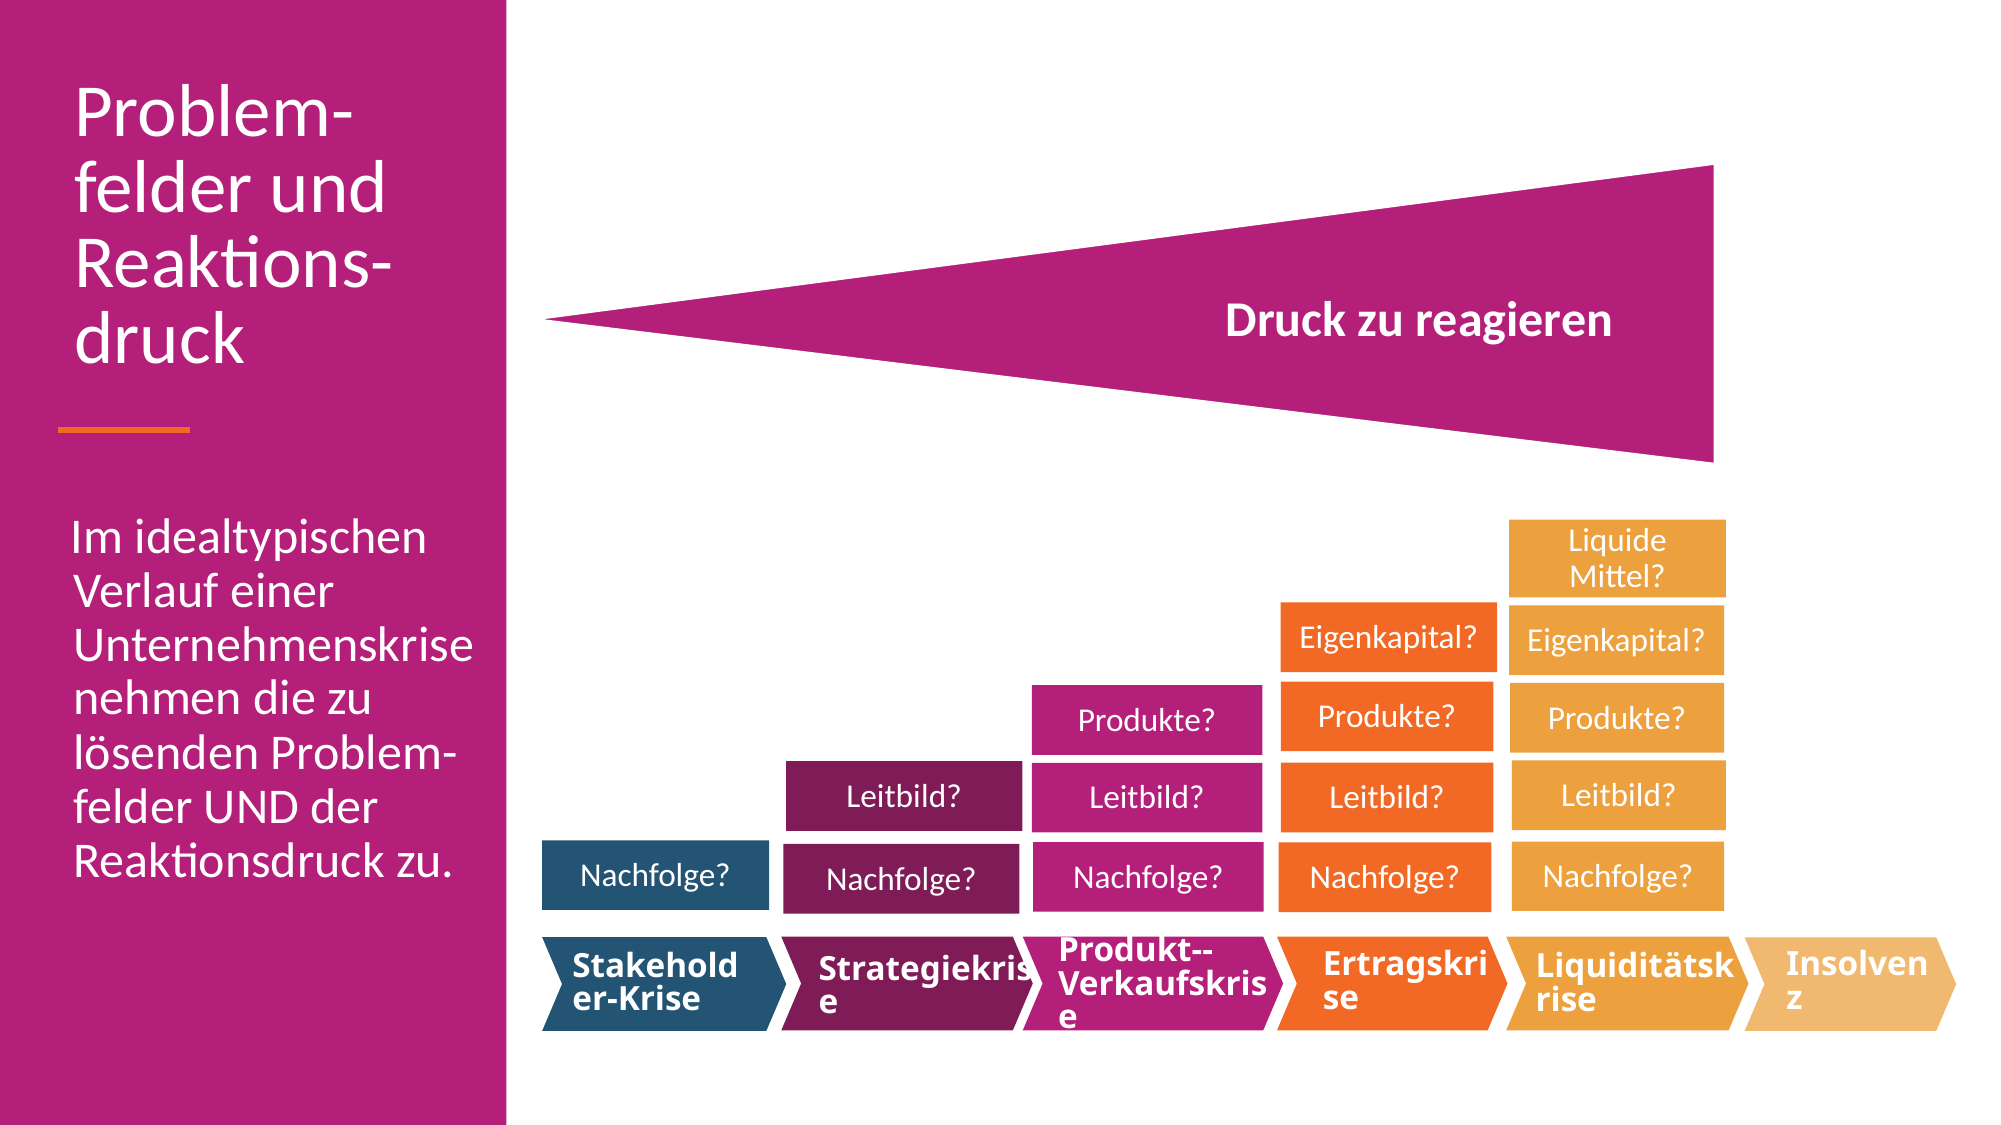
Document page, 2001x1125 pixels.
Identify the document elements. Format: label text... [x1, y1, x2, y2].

text_box Druck zu reagieren [534, 162, 1716, 465]
text_box Leitbild? [1511, 760, 1726, 831]
text_box [58, 427, 190, 433]
text_box Liquiditätskrise [1520, 942, 1753, 1026]
text_box Produkte? [1031, 685, 1263, 755]
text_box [1022, 936, 1284, 1031]
text_box Problem-felder und Reaktions- druck [59, 68, 507, 424]
text_box [1504, 995, 1732, 1032]
text_box [1504, 935, 1733, 972]
text_box [540, 936, 788, 1032]
text_box Insolvenz [1771, 941, 1957, 1024]
text_box Nachfolge? [783, 843, 1020, 914]
text_box Strategiekrise [803, 945, 1022, 1028]
text_box Leitbild? [1031, 762, 1263, 833]
text_box Im idealtypischen Verlauf einer Unternehmenskrise nehmen die zu lösenden Problem-felder UND der Reaktionsdruck zu. [55, 502, 491, 1006]
text_box Produkte? [1510, 682, 1725, 753]
text_box Eigenkapital? [1280, 602, 1498, 673]
text_box Eigenkapital? [1509, 605, 1725, 676]
text_box Nachfolge? [1033, 842, 1264, 912]
text_box Leitbild? [786, 761, 1023, 831]
text_box Ertragskrise [1308, 941, 1510, 1024]
text_box Liquide Mittel? [1509, 519, 1726, 598]
text_box [1275, 935, 1492, 1032]
text_box Produkte? [1280, 681, 1494, 752]
text_box [0, 0, 507, 1125]
text_box [1743, 936, 1941, 1033]
text_box Leitbild? [1280, 762, 1494, 833]
text_box Nachfolge? [1511, 841, 1725, 911]
text_box Nachfolge? [1278, 842, 1492, 913]
text_box Stakeholder-Krise [557, 942, 758, 1025]
text_box Nachfolge? [542, 840, 770, 910]
text_box [779, 935, 1018, 1032]
